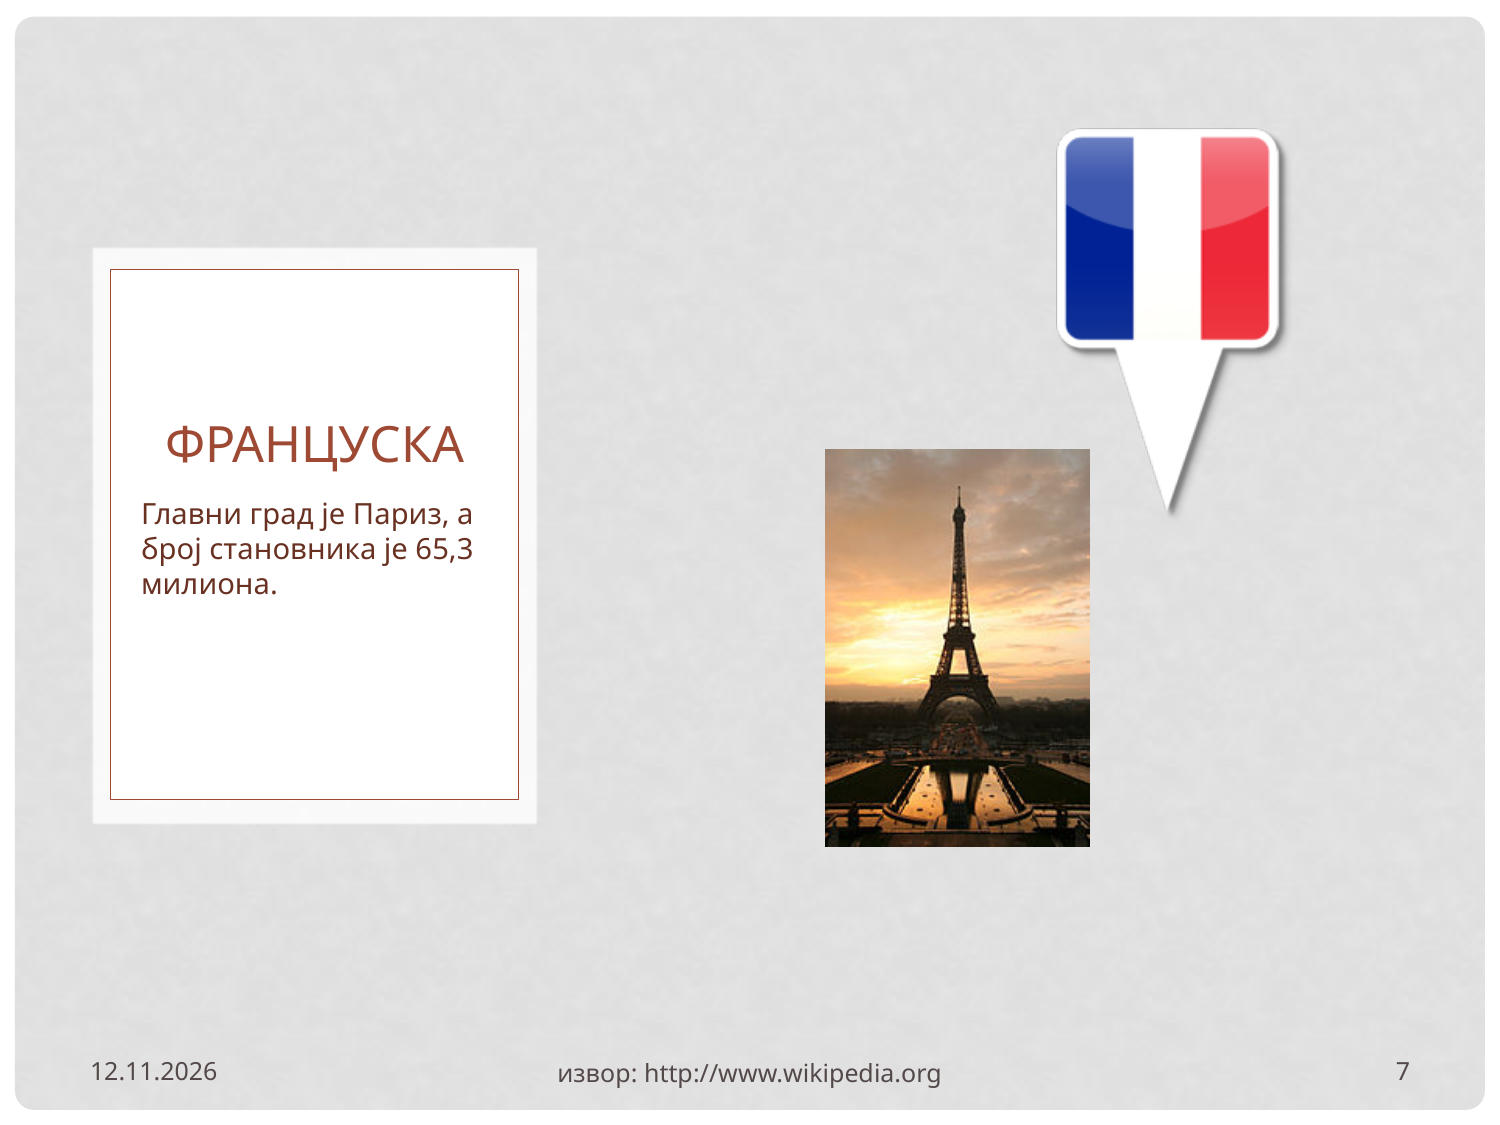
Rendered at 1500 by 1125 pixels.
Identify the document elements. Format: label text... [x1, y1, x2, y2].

list Главни град је Париз, а број становника је 65,3 милиона. [126, 487, 504, 775]
title Француска [126, 284, 504, 480]
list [824, 449, 1090, 847]
footer извор: http://www.wikipedia.org [512, 1042, 988, 1103]
slide_number 7 [1074, 1042, 1425, 1103]
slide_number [75, 1042, 425, 1103]
picture [974, 124, 1375, 526]
